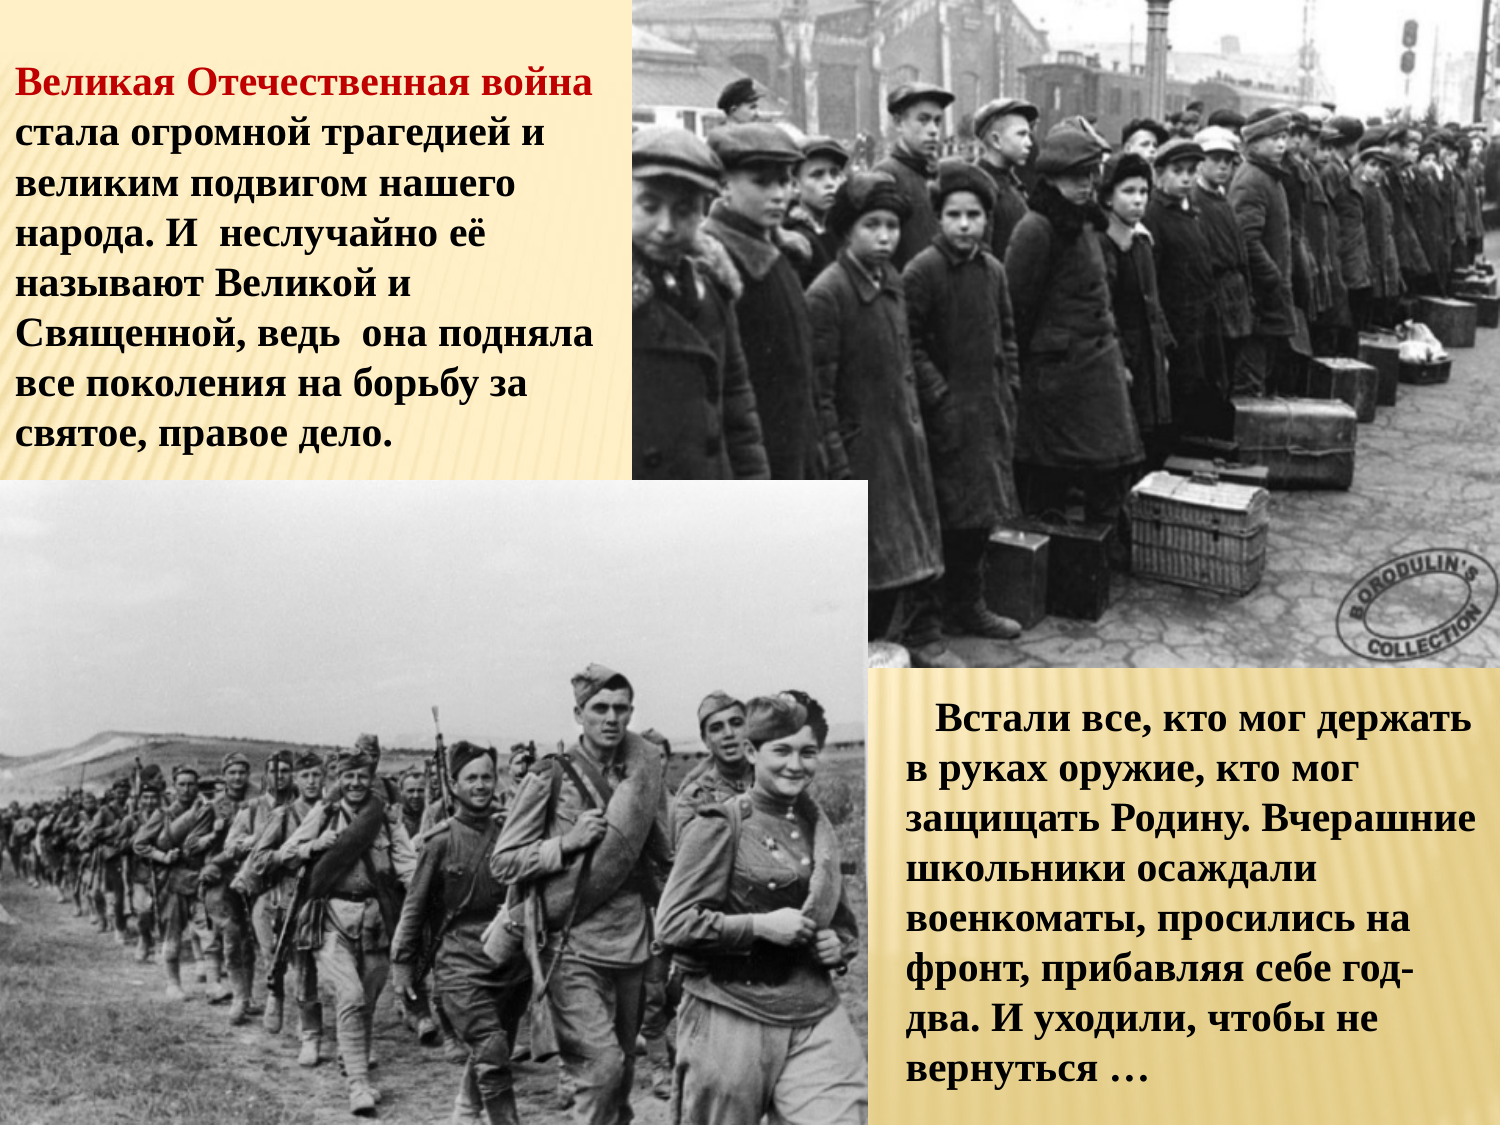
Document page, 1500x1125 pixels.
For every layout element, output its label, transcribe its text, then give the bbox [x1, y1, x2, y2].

picture [0, 0, 1500, 1125]
text_box Встали все, кто мог держать в руках оружие, кто мог защищать Родину. Вчерашние школьники осаждали военкоматы, просились на фронт, прибавляя себе год-два. И уходили, чтобы не вернуться … [890, 685, 1500, 1125]
text_box Великая Отечественная война стала огромной трагедией и великим подвигом нашего народа. И неслучайно её называют Великой и Священной, ведь она подняла все поколения на борьбу за святое, правое дело. [0, 46, 622, 462]
